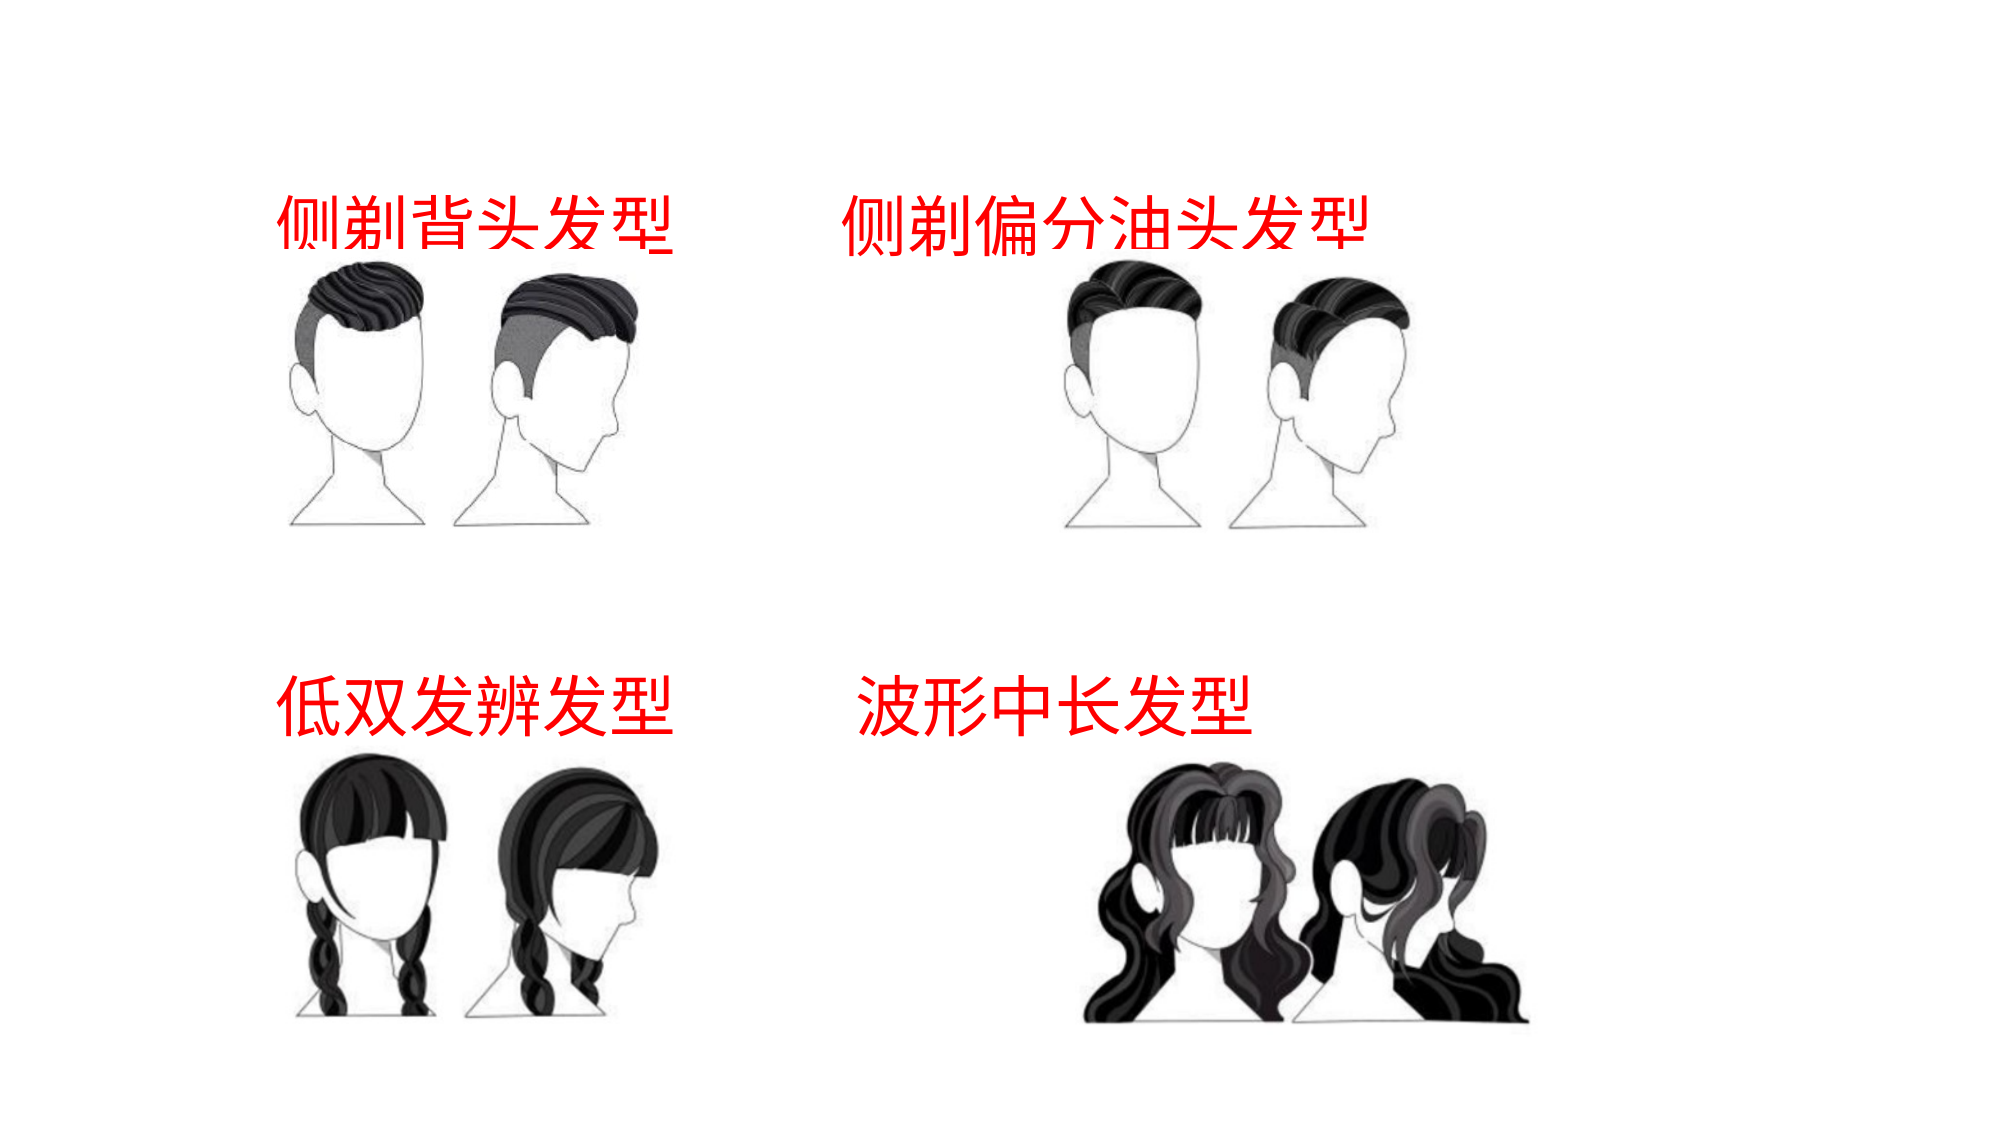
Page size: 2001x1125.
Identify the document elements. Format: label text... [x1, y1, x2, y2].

picture [260, 249, 649, 540]
picture [264, 745, 676, 1032]
text_box 侧剃背头发型 侧剃偏分油头发型 低双发辨发型 波形中长发型 [261, 97, 1770, 752]
picture [1039, 249, 1427, 543]
picture [1064, 746, 1555, 1037]
